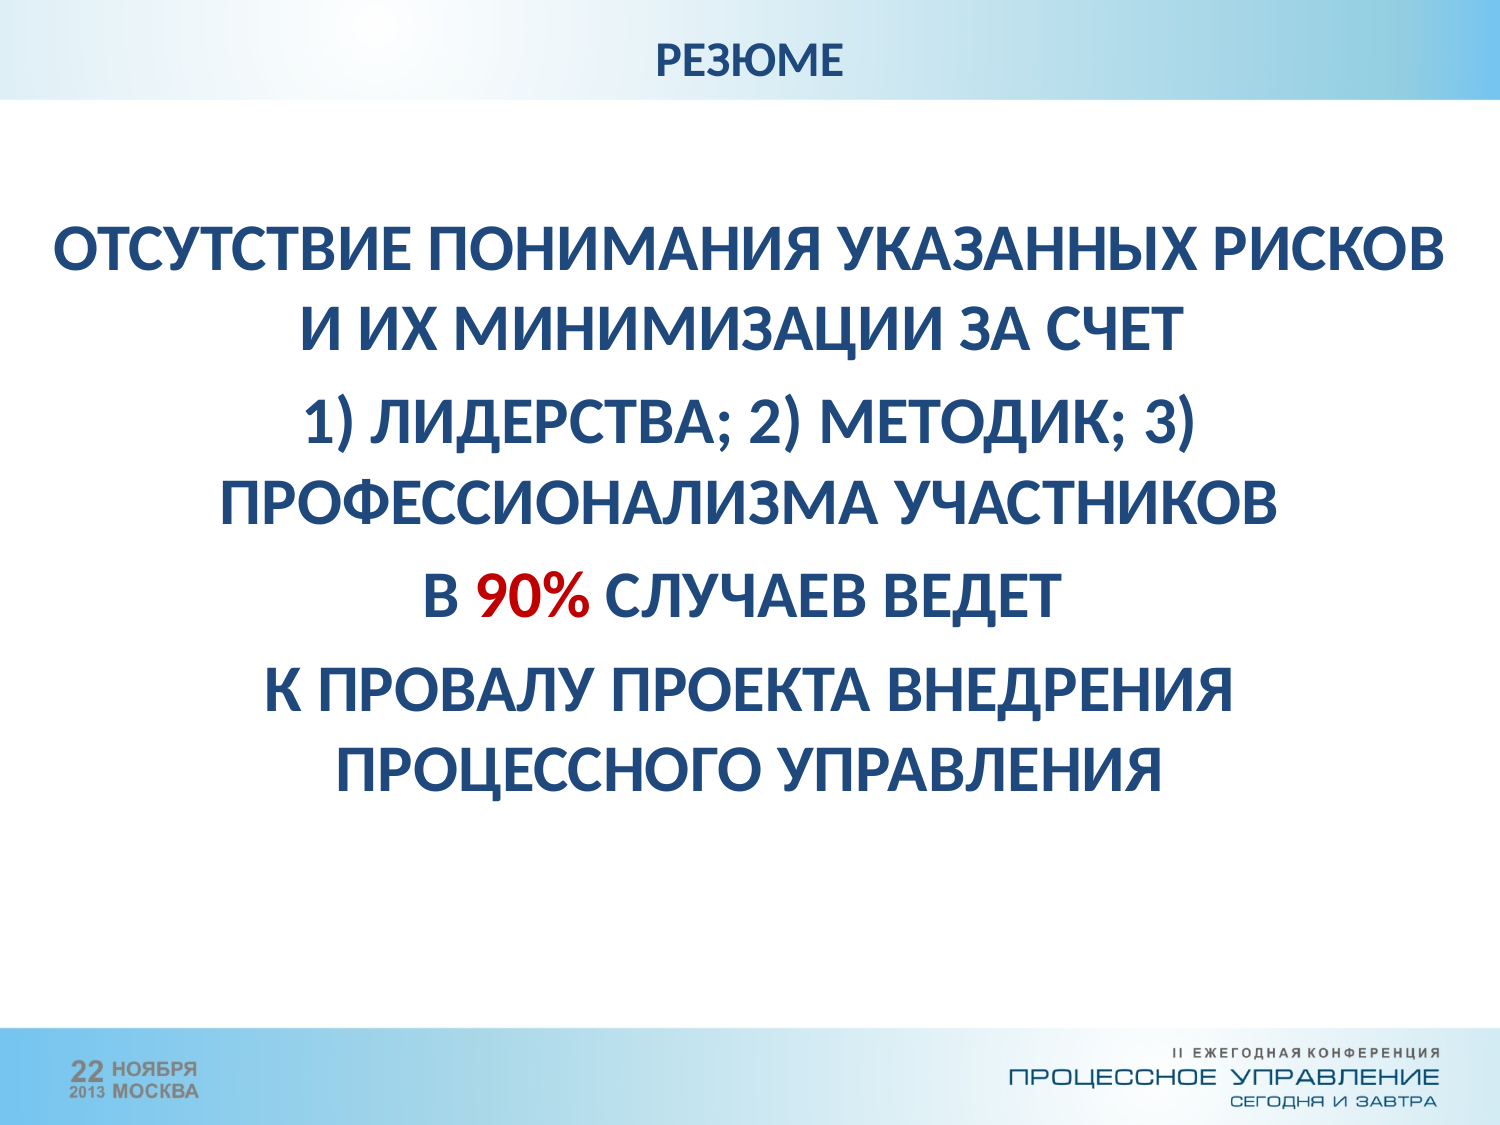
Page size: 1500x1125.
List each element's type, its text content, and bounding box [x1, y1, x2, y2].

picture [0, 0, 1500, 1125]
list ОТСУТСТВИЕ ПОНИМАНИЯ УКАЗАННЫХ РИСКОВ И ИХ МИНИМИЗАЦИИ ЗА СЧЕТ 1) ЛИДЕРСТВА; 2) МЕТОДИК; 3) ПРОФЕССИОНАЛИЗМА УЧАСТНИКОВ В 90% СЛУЧАЕВ ВЕДЕТ К ПРОВАЛУ ПРОЕКТА ВНЕДРЕНИЯ ПРОЦЕССНОГО УПРАВЛЕНИЯ [29, 196, 1471, 988]
list РЕЗЮМЕ [29, 19, 1471, 107]
